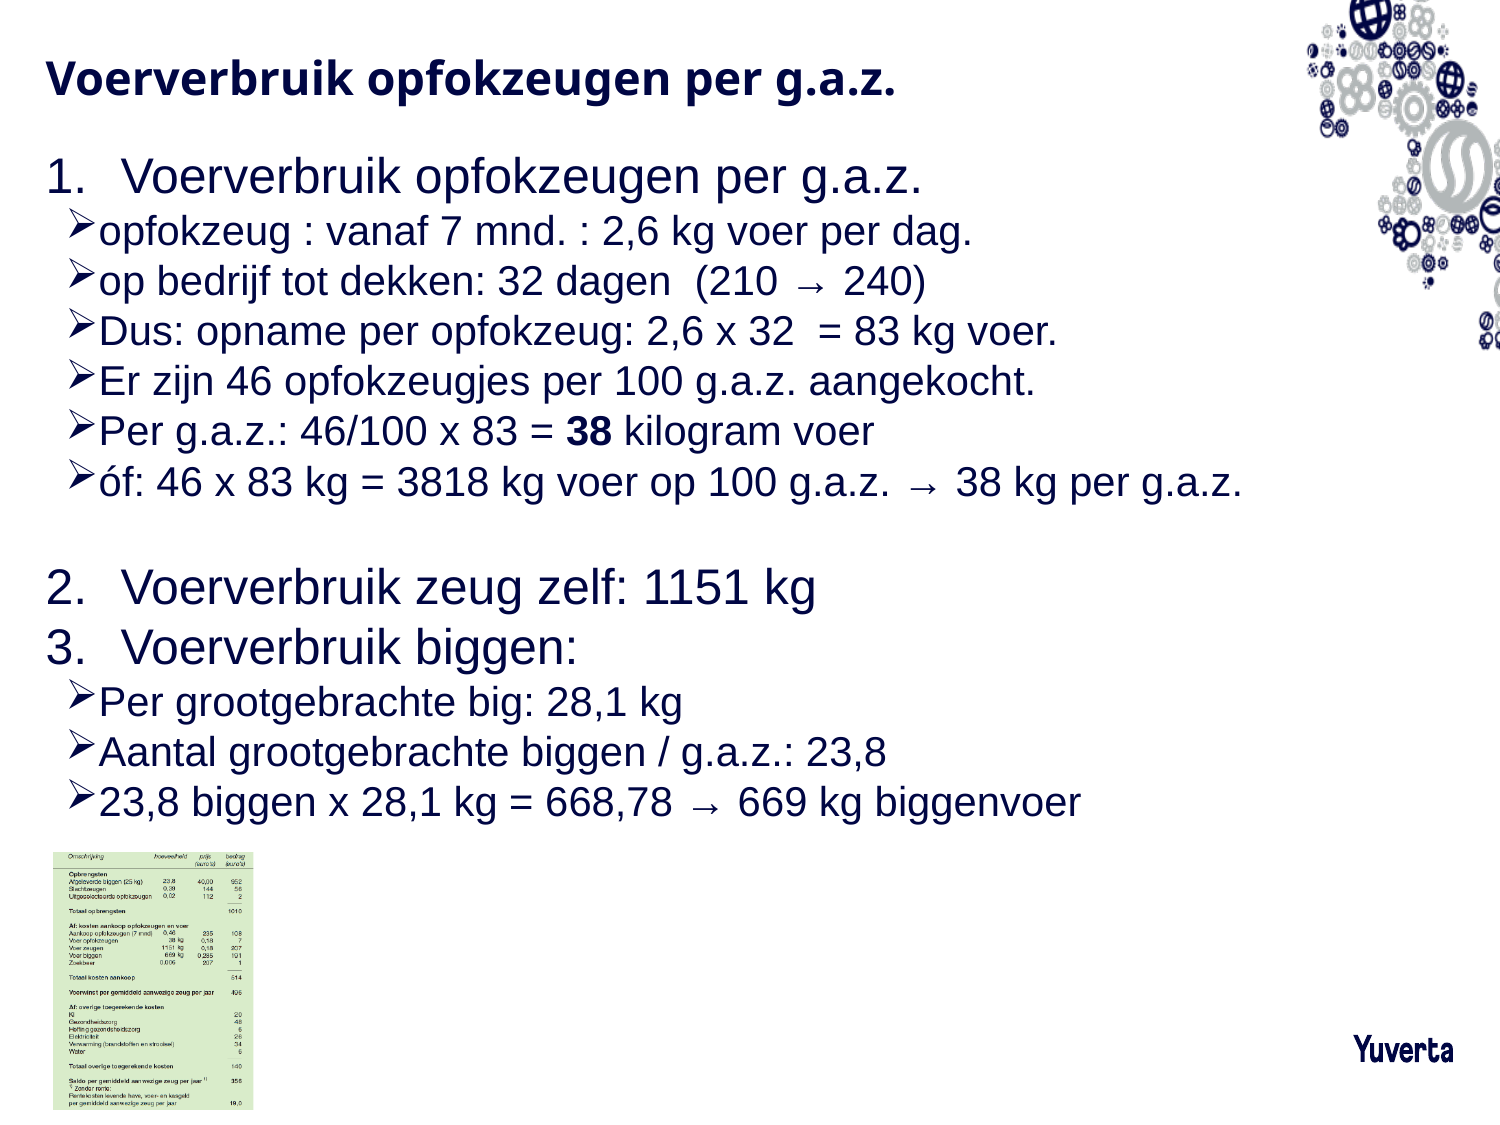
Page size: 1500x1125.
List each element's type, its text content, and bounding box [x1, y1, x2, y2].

picture [0, 0, 1500, 1125]
list Voerverbruik opfokzeugen per g.a.z. opfokzeug : vanaf 7 mnd. : 2,6 kg voer per dag. op bedrijf tot dekken: 32 dagen (210 → 240) Dus: opname per opfokzeug: 2,6 x 32 = 83 kg voer. Er zijn 46 opfokzeugjes per 100 g.a.z. aangekocht. Per g.a.z.: 46/100 x 83 = 38 kilogram voer óf: 46 x 83 kg = 3818 kg voer op 100 g.a.z. → 38 kg per g.a.z. Voerverbruik zeug zelf: 1151 kg Voerverbruik biggen: Per grootgebrachte big: 28,1 kg Aantal grootgebrachte biggen / g.a.z.: 23,8 23,8 biggen x 28,1 kg = 668,78 → 669 kg biggenvoer [45, 143, 1347, 953]
title Voerverbruik opfokzeugen per g.a.z. [45, 48, 1290, 143]
